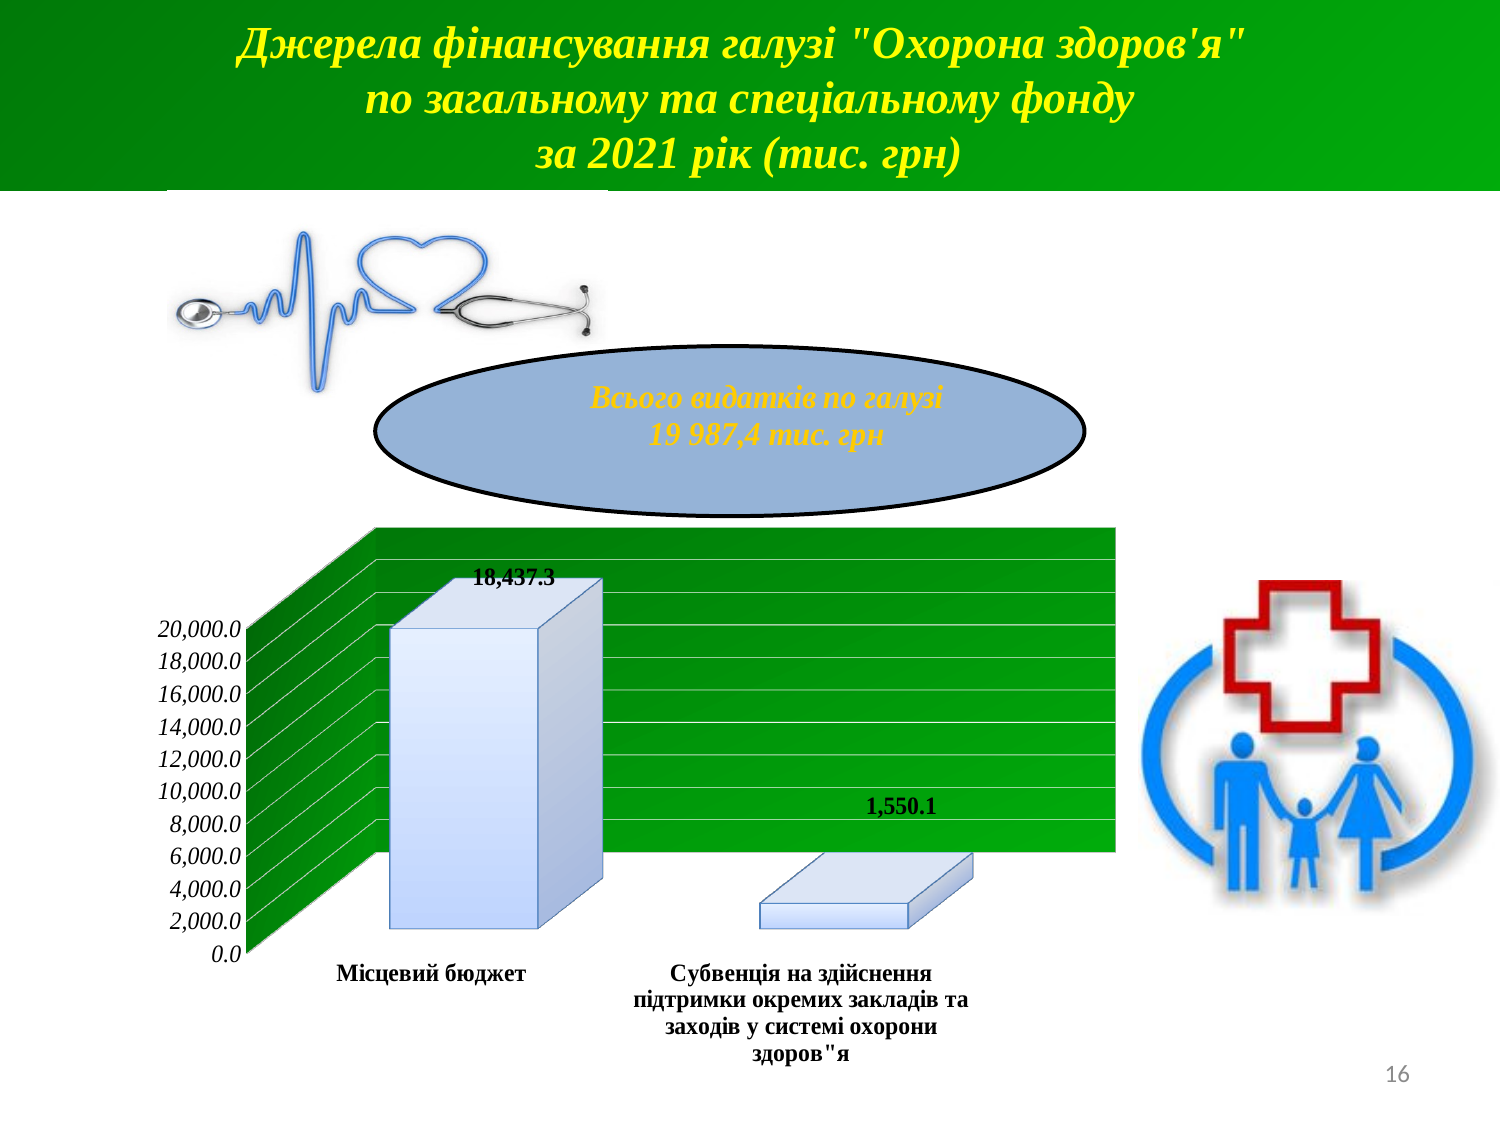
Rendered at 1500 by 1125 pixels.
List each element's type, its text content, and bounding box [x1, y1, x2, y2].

chart [157, 190, 1198, 1103]
title Джерела фінансування галузі "Охорона здоров'я" по загальному та спеціальному фонду за 2021 рік (тис. грн) [0, 0, 1500, 191]
slide_number 16 [1201, 1042, 1425, 1103]
picture [1198, 580, 1500, 916]
